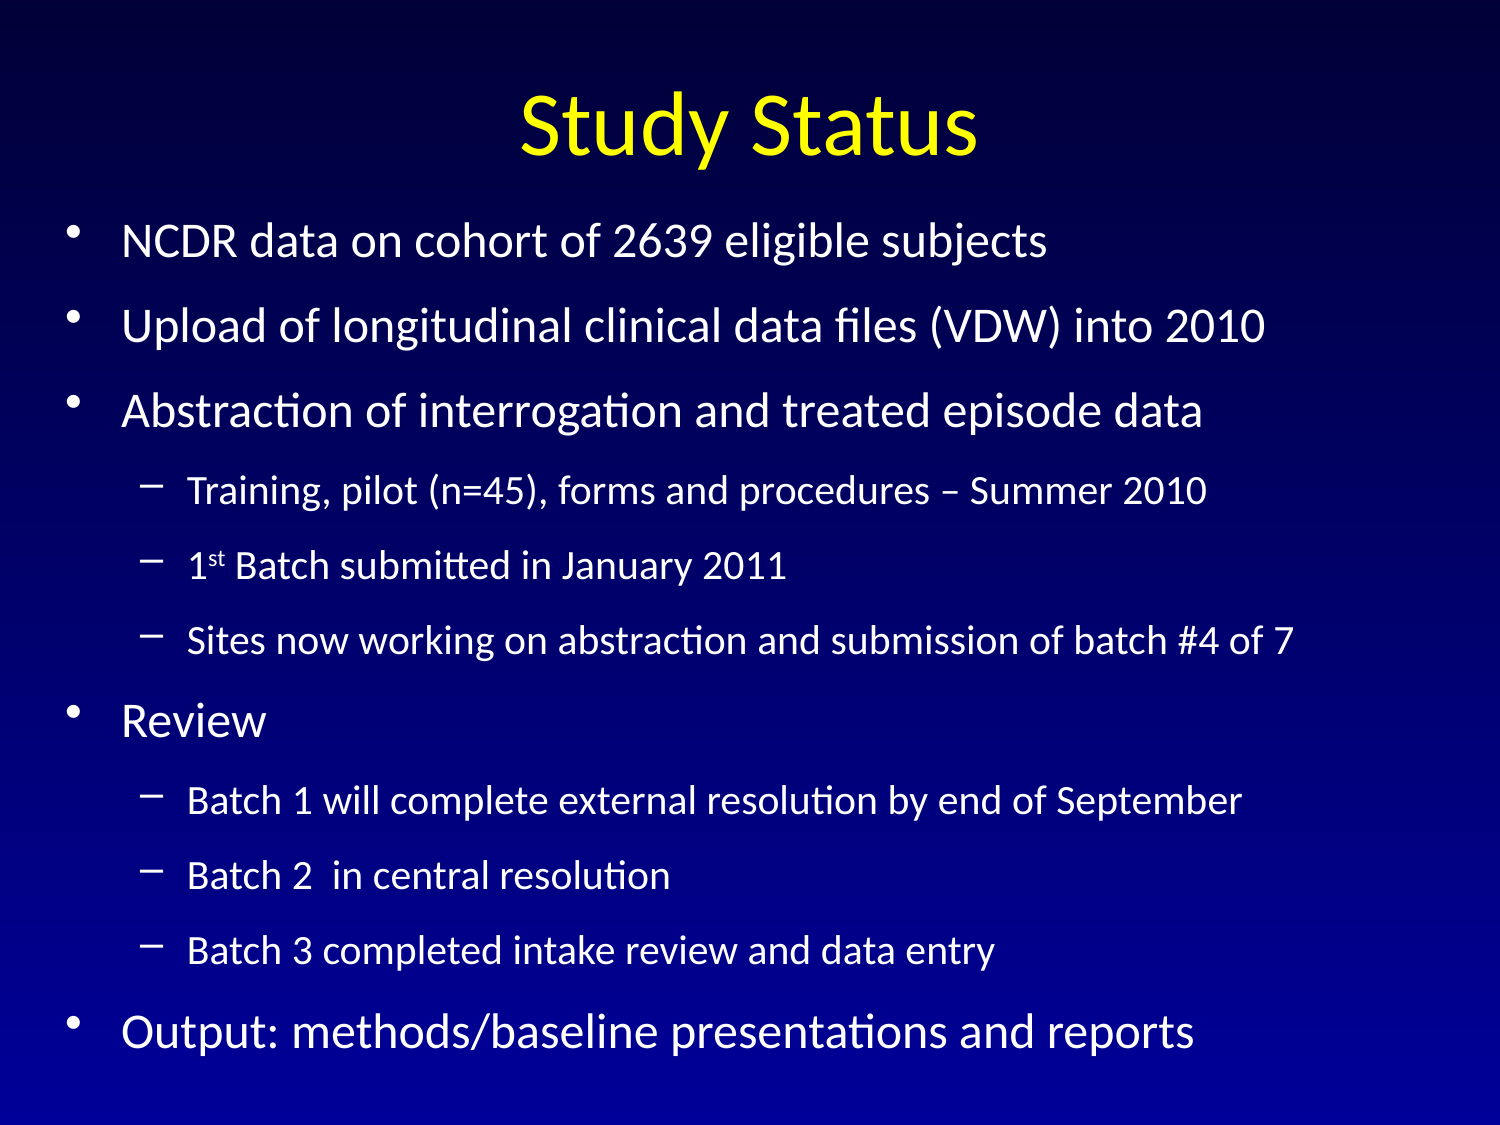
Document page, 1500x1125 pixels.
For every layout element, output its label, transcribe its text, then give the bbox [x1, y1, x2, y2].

title Study Status [112, 24, 1388, 200]
list NCDR data on cohort of 2639 eligible subjects Upload of longitudinal clinical data files (VDW) into 2010 Abstraction of interrogation and treated episode data Training, pilot (n=45), forms and procedures – Summer 2010 1st Batch submitted in January 2011 Sites now working on abstraction and submission of batch #4 of 7 Review Batch 1 will complete external resolution by end of September Batch 2 in central resolution Batch 3 completed intake review and data entry Output: methods/baseline presentations and reports [50, 200, 1438, 1038]
